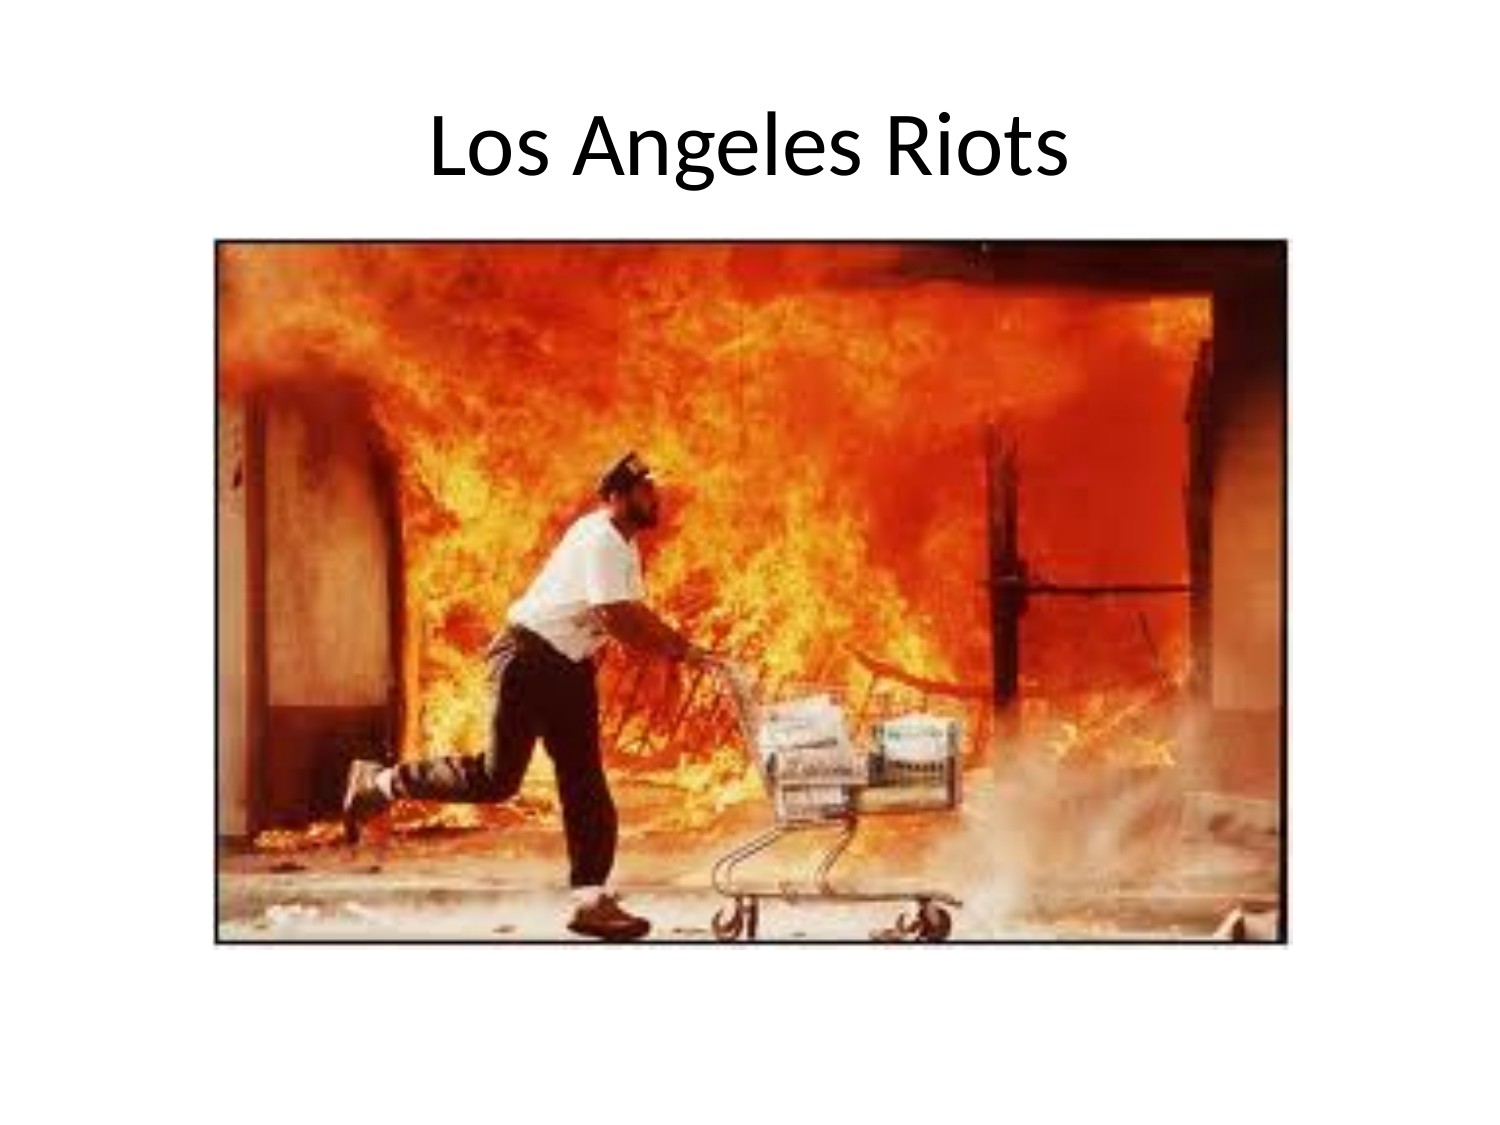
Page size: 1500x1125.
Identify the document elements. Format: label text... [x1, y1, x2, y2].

title Los Angeles Riots [75, 45, 1425, 233]
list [212, 237, 1294, 951]
